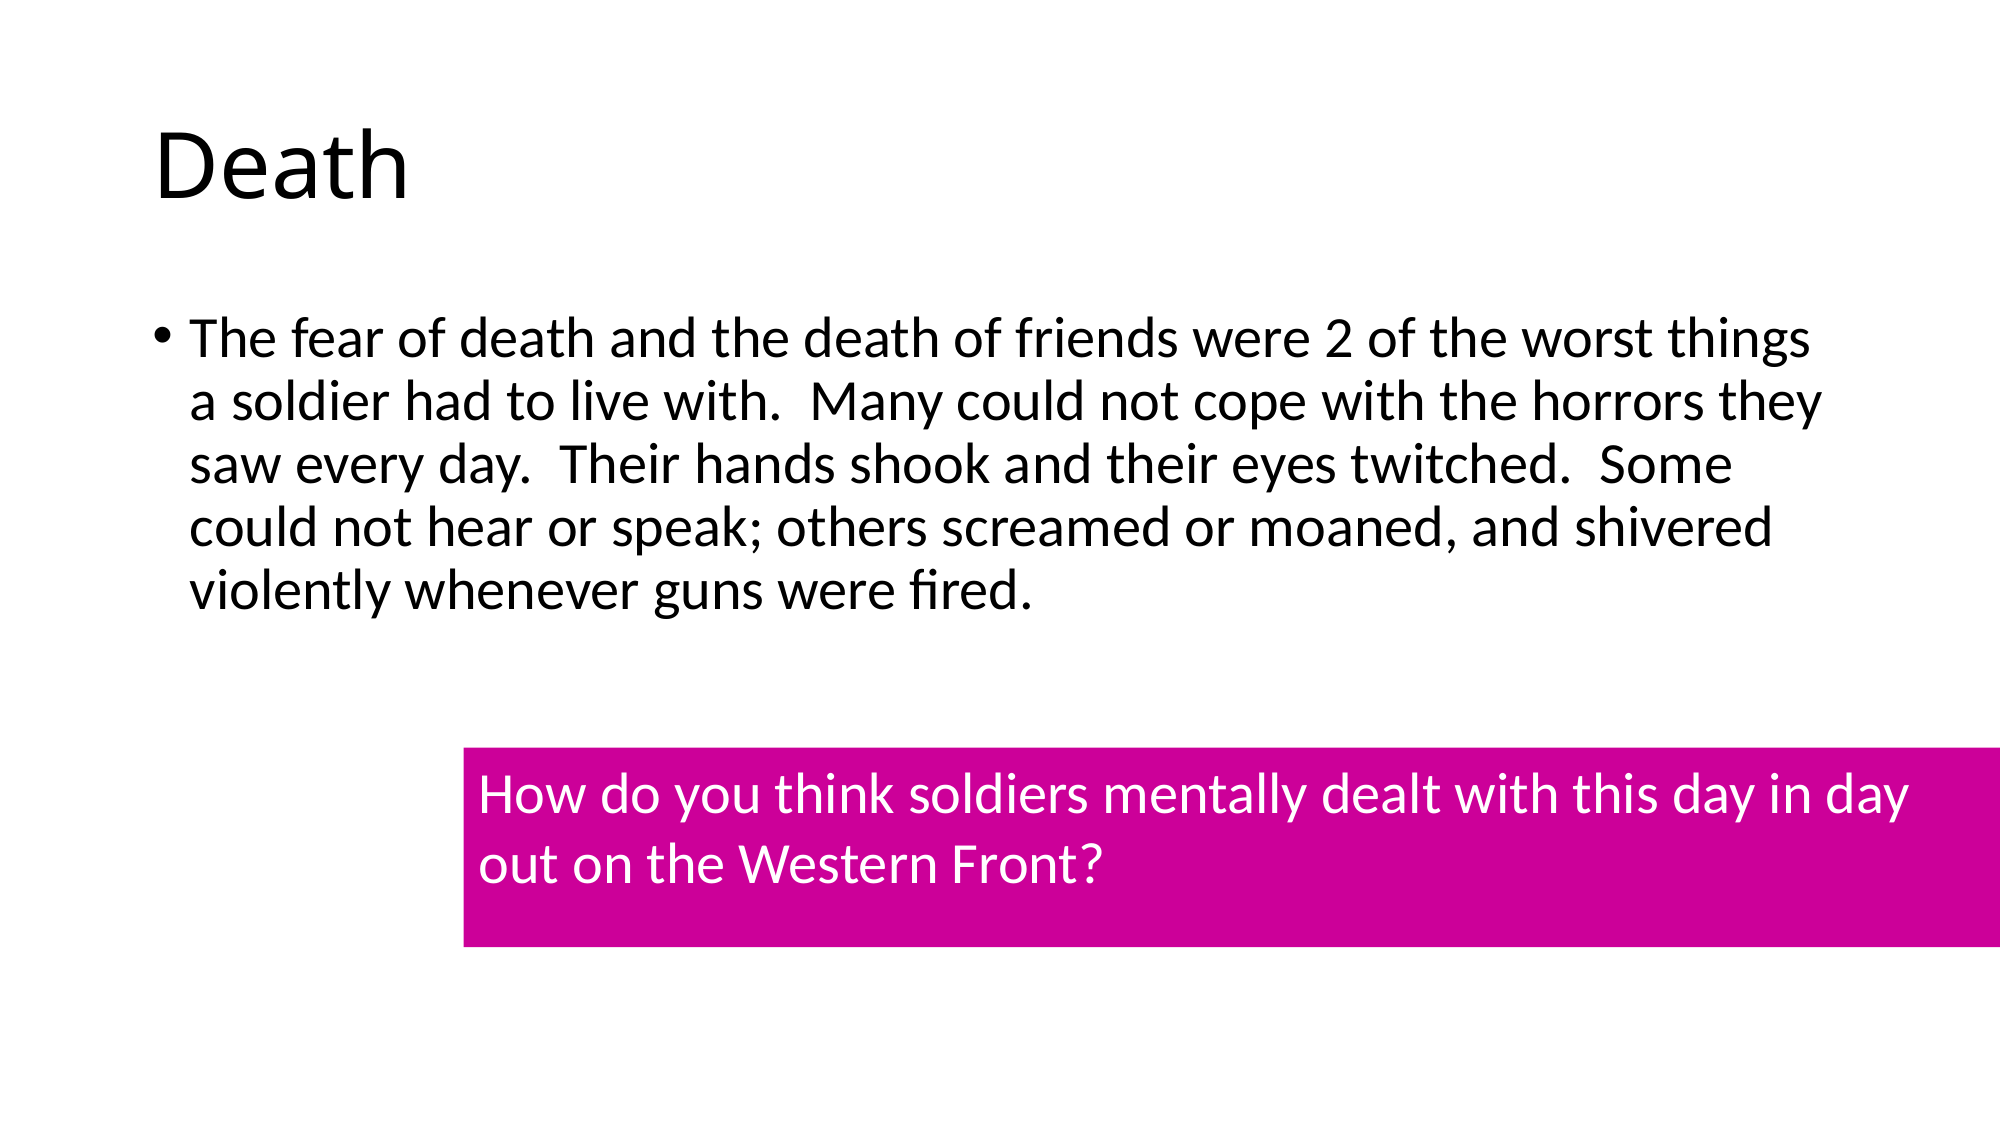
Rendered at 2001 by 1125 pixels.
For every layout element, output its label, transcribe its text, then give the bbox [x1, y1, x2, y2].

title Death [137, 59, 1863, 278]
text_box How do you think soldiers mentally dealt with this day in day out on the Western Front? [463, 747, 2000, 948]
list The fear of death and the death of friends were 2 of the worst things a soldier had to live with. Many could not cope with the horrors they saw every day. Their hands shook and their eyes twitched. Some could not hear or speak; others screamed or moaned, and shivered violently whenever guns were fired. [137, 299, 1863, 1014]
